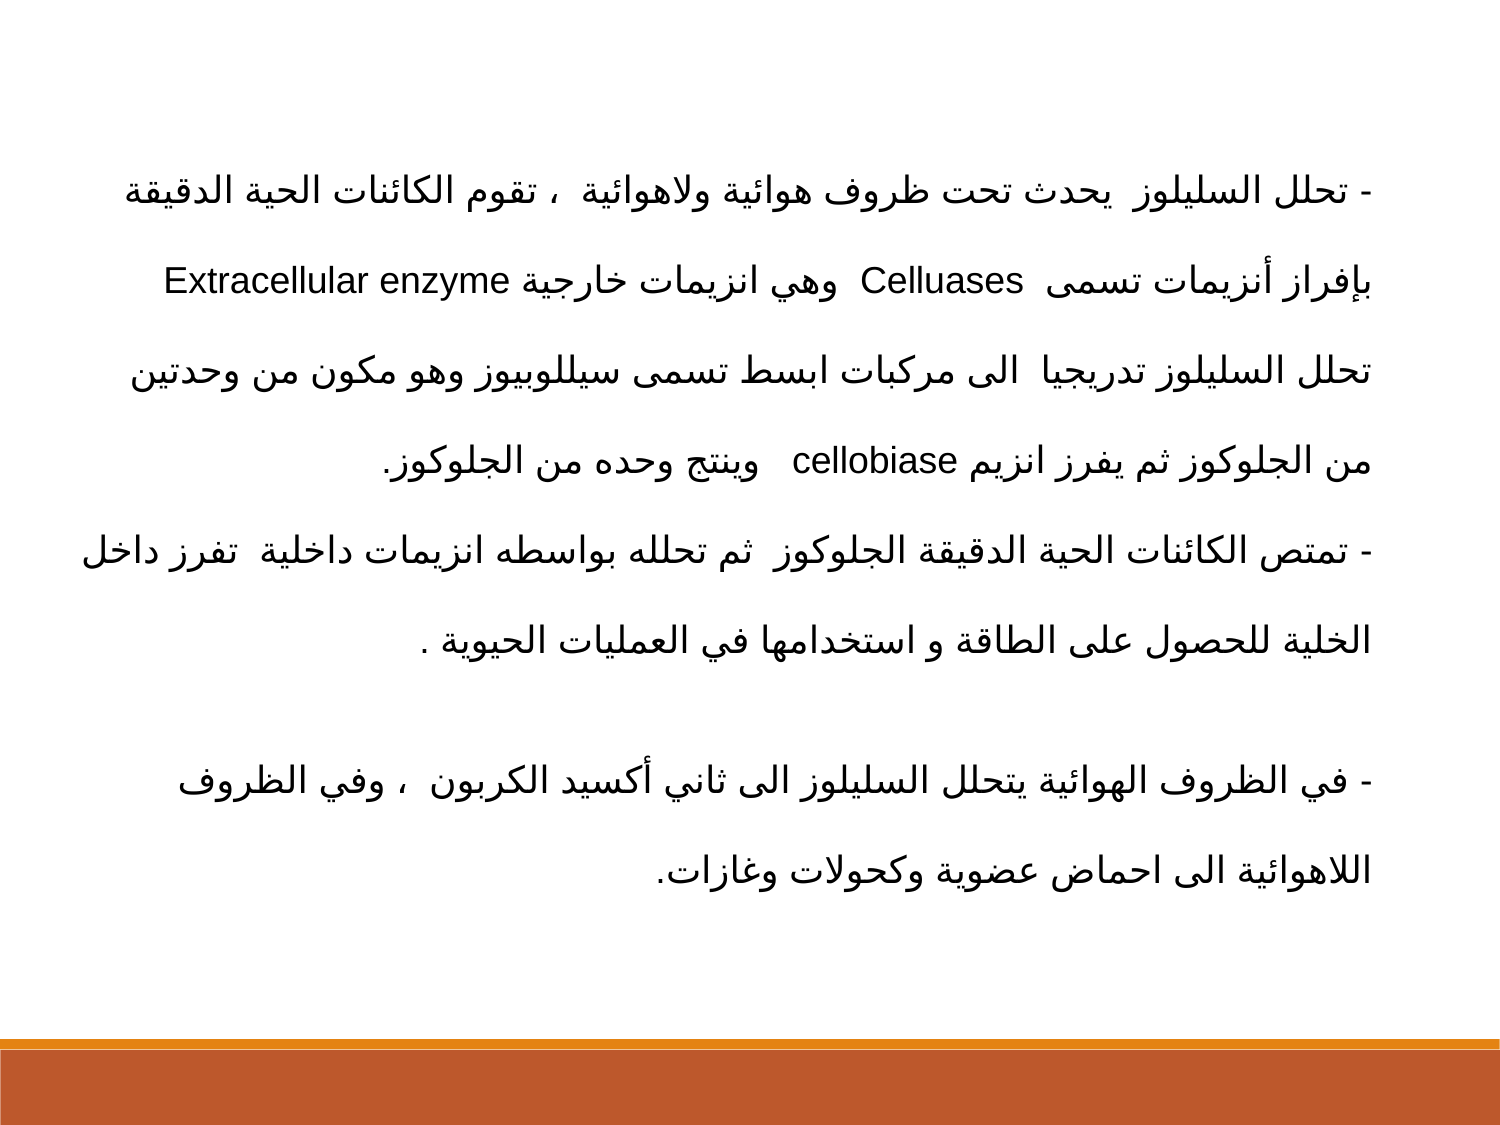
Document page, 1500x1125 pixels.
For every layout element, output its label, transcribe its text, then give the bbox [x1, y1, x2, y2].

text_box - في الظروف الهوائية يتحلل السليلوز الى ثاني أكسيد الكربون ، وفي الظروف اللاهوائية الى احماض عضوية وكحولات وغازات. [41, 704, 1388, 899]
text_box - تحلل السليلوز يحدث تحت ظروف هوائية ولاهوائية ، تقوم الكائنات الحية الدقيقة بإفراز أنزيمات تسمى Celluases وهي انزيمات خارجية Extracellular enzyme تحلل السليلوز تدريجيا الى مركبات ابسط تسمى سيللوبيوز وهو مكون من وحدتين من الجلوكوز ثم يفرز انزيم cellobiase وينتج وحده من الجلوكوز. - تمتص الكائنات الحية الدقيقة الجلوكوز ثم تحلله بواسطه انزيمات داخلية تفرز داخل الخلية للحصول على الطاقة و استخدامها في العمليات الحيوية . [64, 113, 1388, 669]
